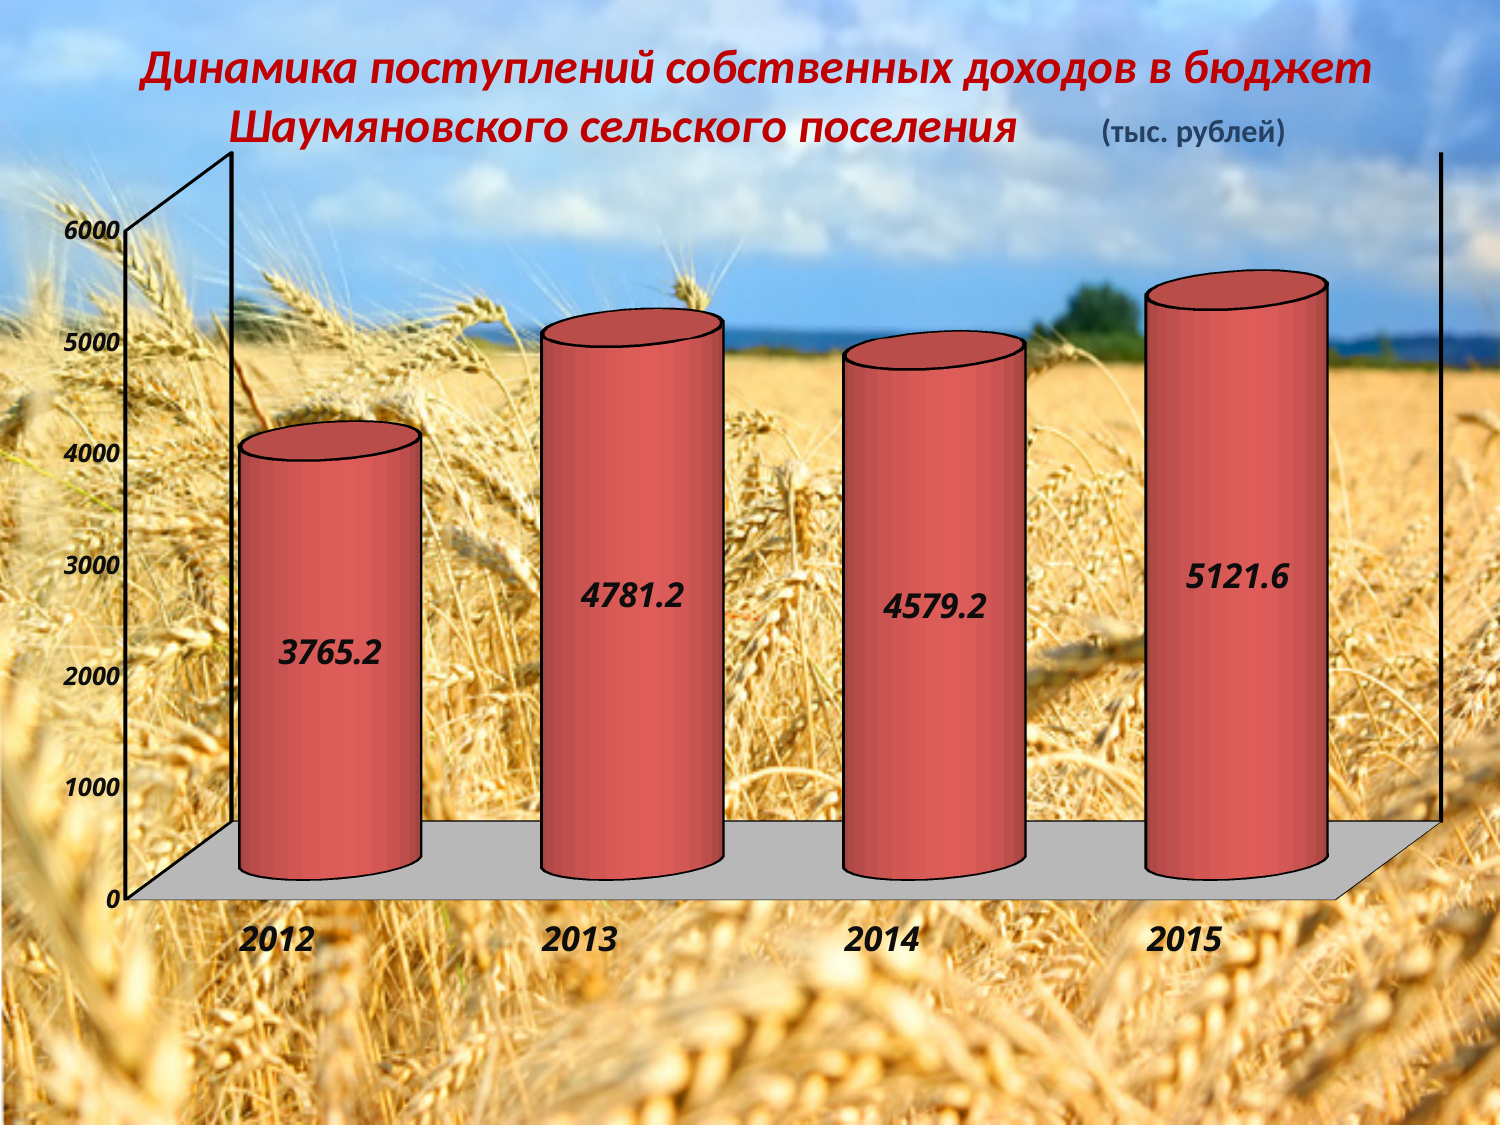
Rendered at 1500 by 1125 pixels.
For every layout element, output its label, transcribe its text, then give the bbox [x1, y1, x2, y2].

title Динамика поступлений собственных доходов в бюджет Шаумяновского сельского поселения (тыс. рублей) [82, 0, 1432, 127]
chart [34, 128, 1473, 984]
picture [0, 0, 1500, 1125]
